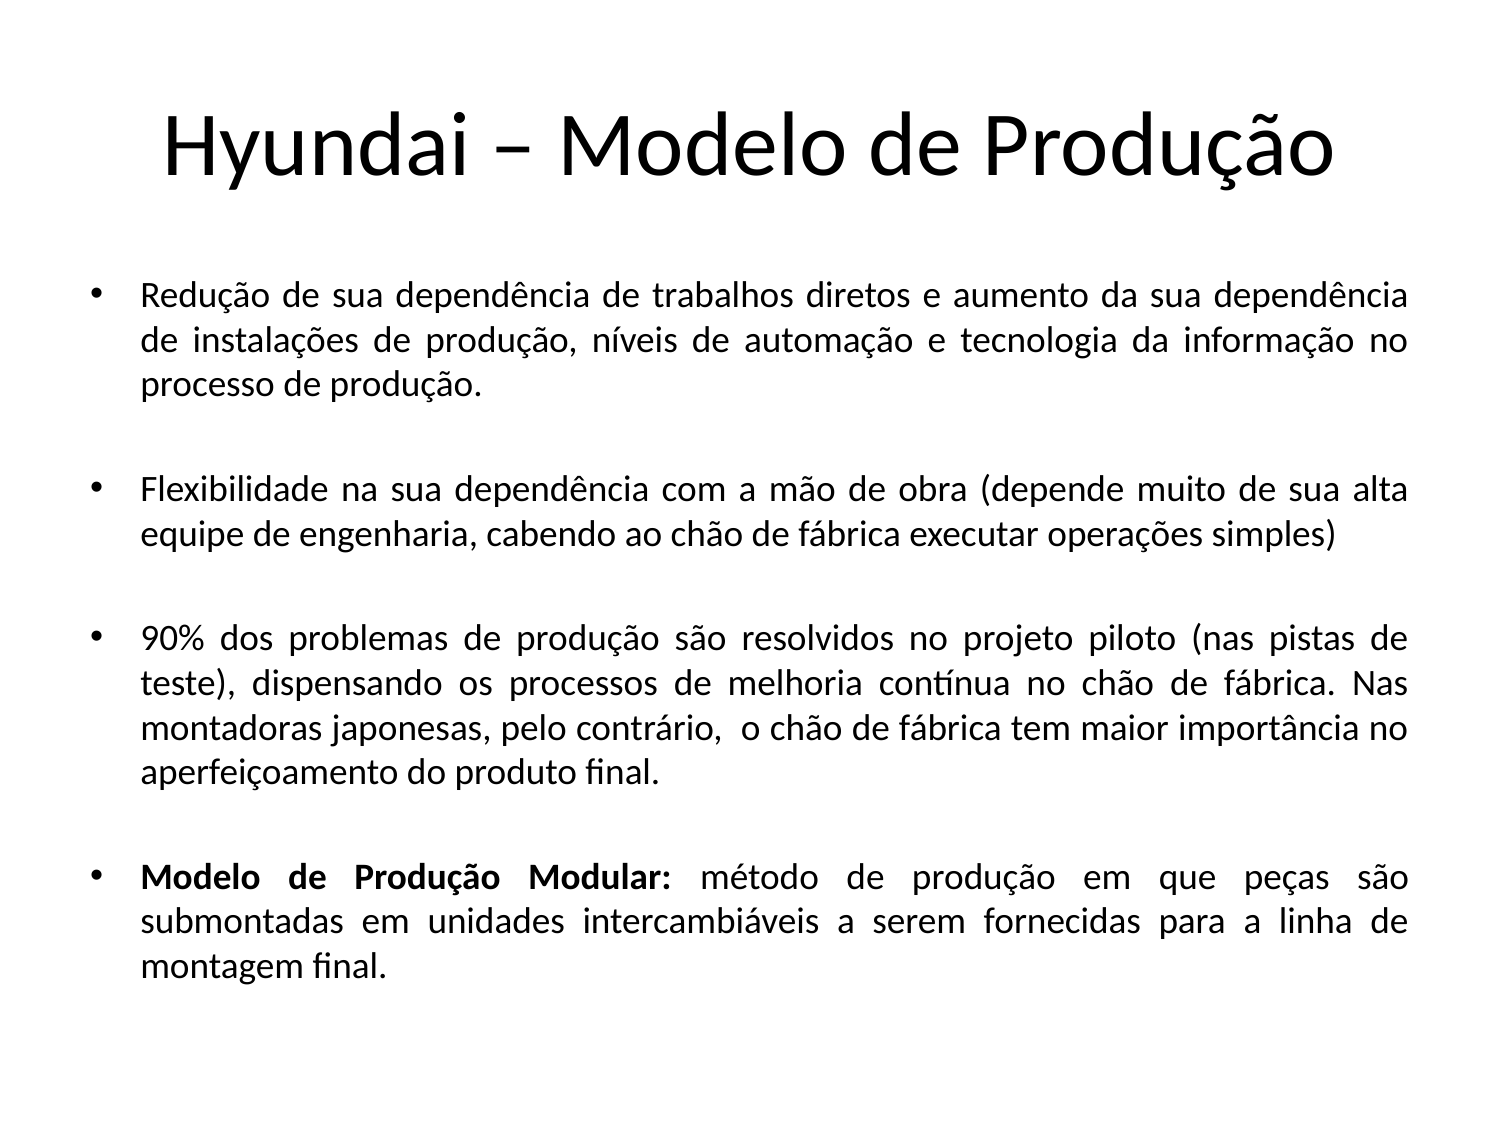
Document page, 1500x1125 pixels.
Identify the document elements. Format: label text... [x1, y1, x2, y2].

title Hyundai – Modelo de Produção [75, 45, 1425, 233]
list Redução de sua dependência de trabalhos diretos e aumento da sua dependência de instalações de produção, níveis de automação e tecnologia da informação no processo de produção. Flexibilidade na sua dependência com a mão de obra (depende muito de sua alta equipe de engenharia, cabendo ao chão de fábrica executar operações simples) 90% dos problemas de produção são resolvidos no projeto piloto (nas pistas de teste), dispensando os processos de melhoria contínua no chão de fábrica. Nas montadoras japonesas, pelo contrário, o chão de fábrica tem maior importância no aperfeiçoamento do produto final. Modelo de Produção Modular: método de produção em que peças são submontadas em unidades intercambiáveis a serem fornecidas para a linha de montagem final. [75, 262, 1425, 1005]
